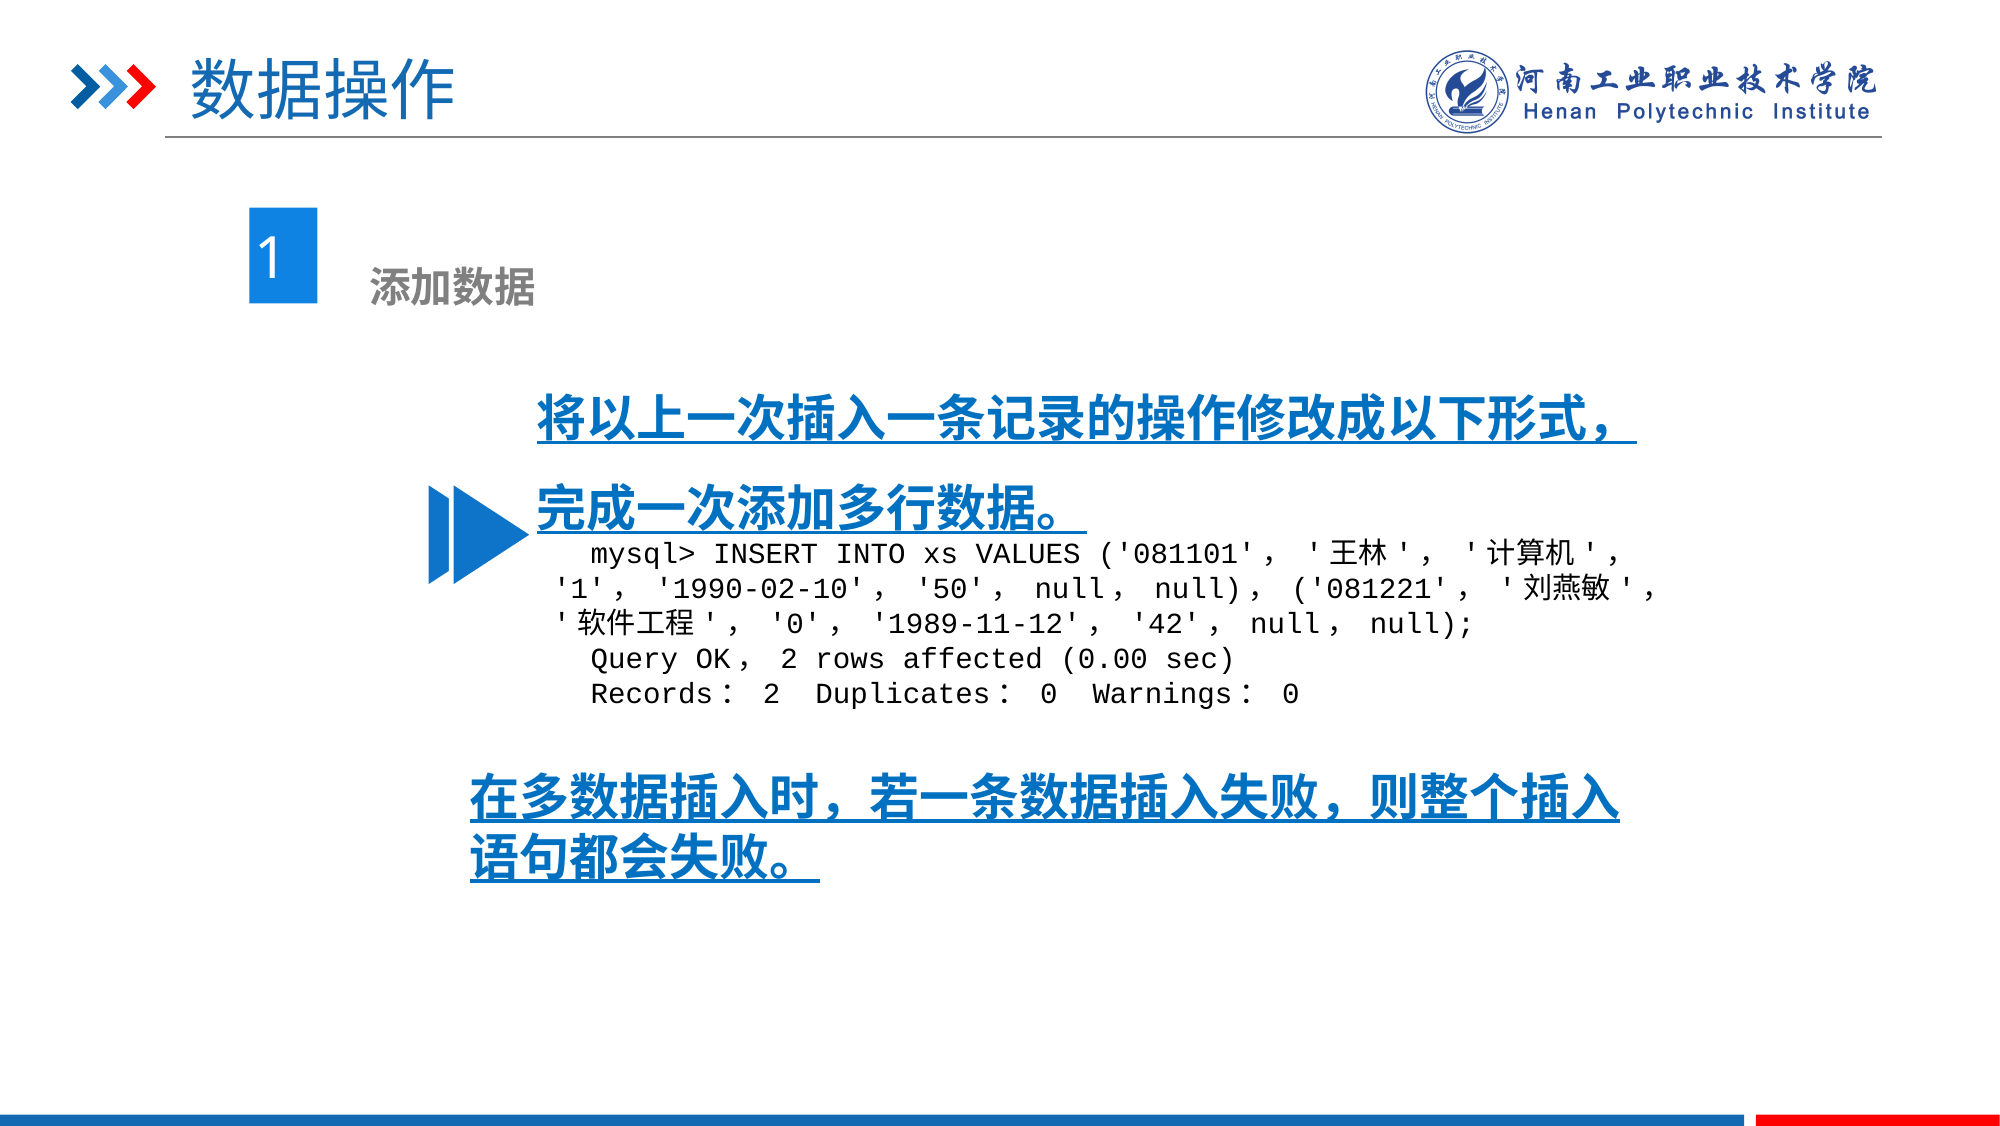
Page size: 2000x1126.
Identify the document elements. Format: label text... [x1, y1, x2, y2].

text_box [249, 207, 318, 304]
text_box mysql> INSERT INTO xs VALUES ('081101'， '王林'， '计算机'， '1'， '1990-02-10'， '50'， null， null)， ('081221'， '刘燕敏'， '软件工程'， '0'， '1989-11-12'， '42'， null， null); Query OK， 2 rows affected (0.00 sec) Records： 2 Duplicates： 0 Warnings： 0 [527, 527, 1693, 717]
text_box 将以上一次插入一条记录的操作修改成以下形式，完成一次添加多行数据。 [521, 349, 1674, 597]
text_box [425, 480, 535, 589]
title 数据操作 [169, 23, 944, 152]
text_box 在多数据插入时，若一条数据插入失败，则整个插入语句都会失败。 [454, 758, 1653, 894]
picture [1407, 46, 1882, 140]
text_box 添加数据 [319, 245, 1092, 380]
